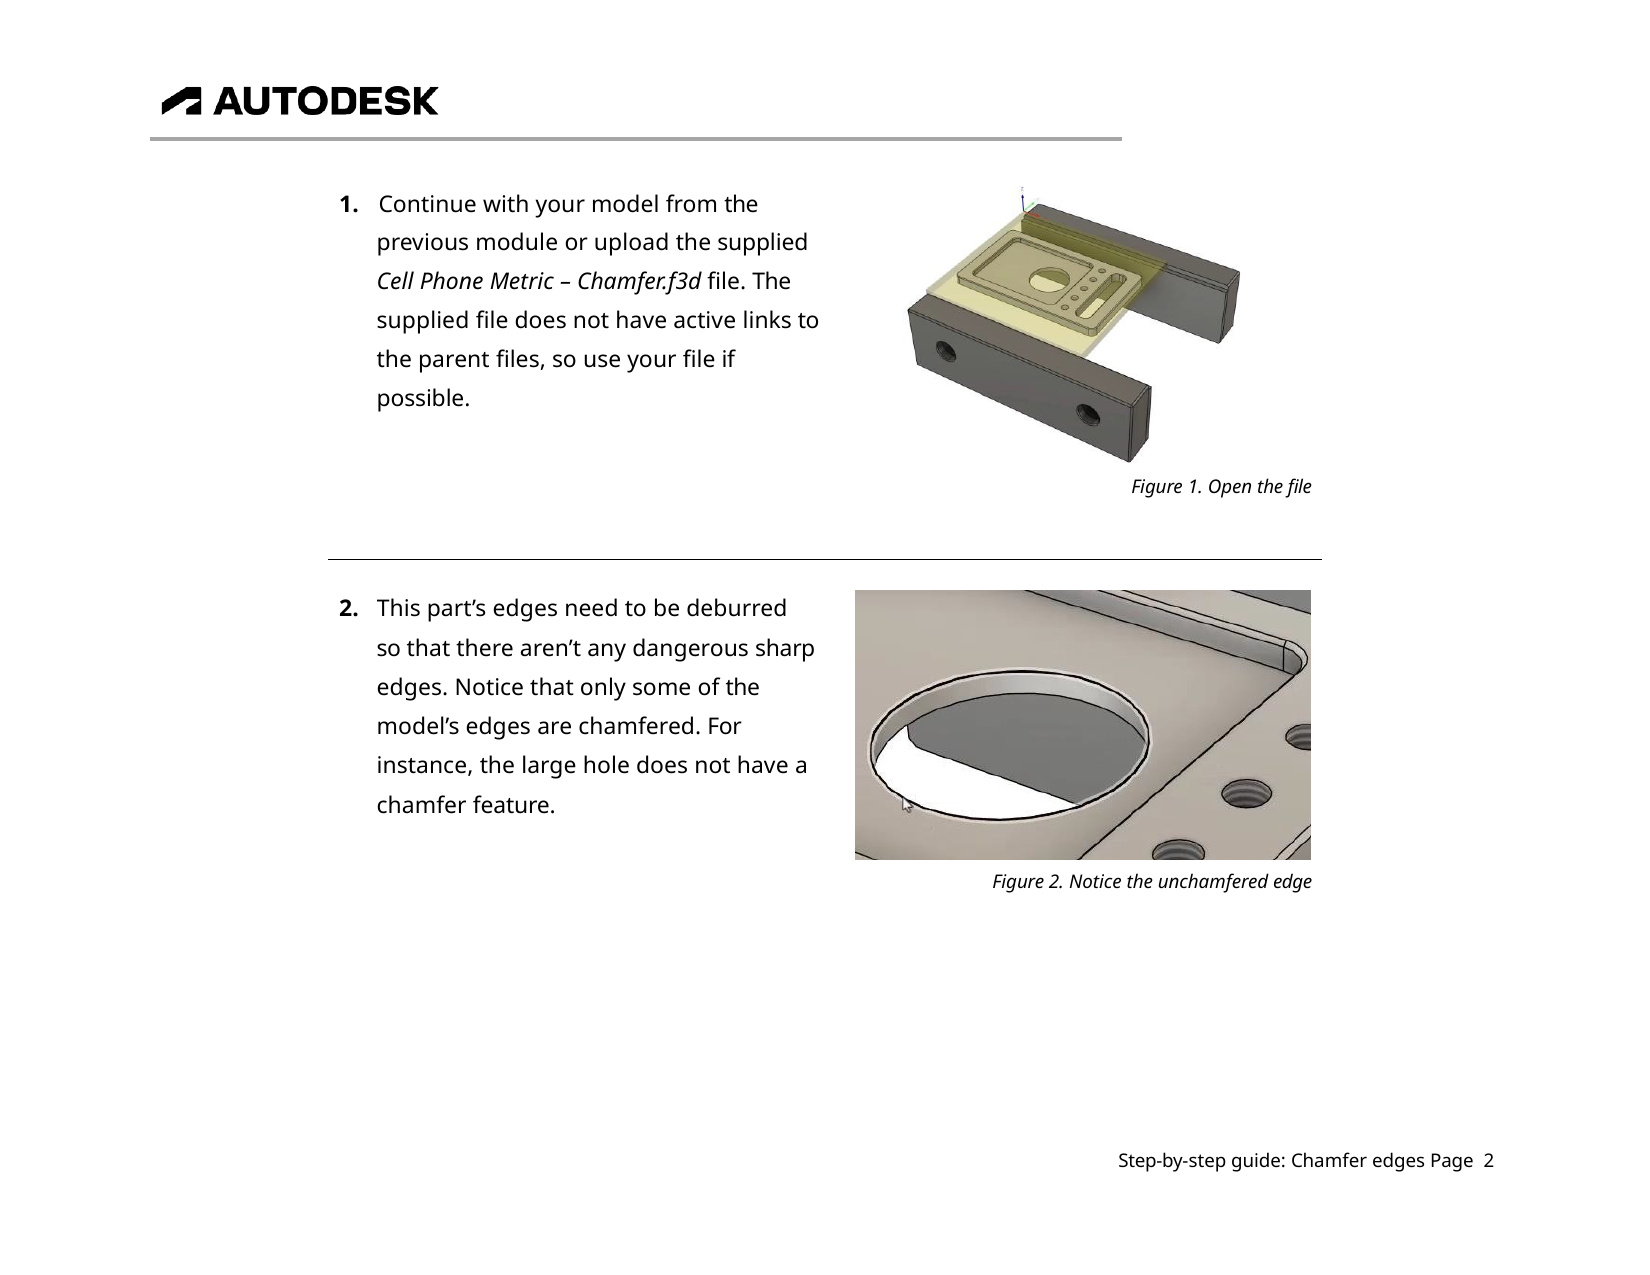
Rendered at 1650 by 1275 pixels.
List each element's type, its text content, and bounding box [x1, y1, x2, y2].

table_header 1. Continue with your model from the previous module or upload the supplied Cell Phone Metric – Chamfer.f3d file. The supplied file does not have active links to the parent files, so use your file if possible. [328, 187, 840, 559]
slide_number Step-by-step guide: Chamfer edges Page 3 [1116, 1145, 1509, 1275]
picture [854, 590, 1311, 860]
table_cell Figure 2. Notice the unchamfered edge [840, 560, 1322, 905]
picture [902, 186, 1246, 464]
picture [161, 86, 439, 115]
table_header Figure 1. Open the file [840, 187, 1322, 559]
table_cell 2. This part’s edges need to be deburred so that there aren’t any dangerous sharp edges. Notice that only some of the model’s edges are chamfered. For instance, the large hole does not have a chamfer feature. [328, 560, 840, 905]
